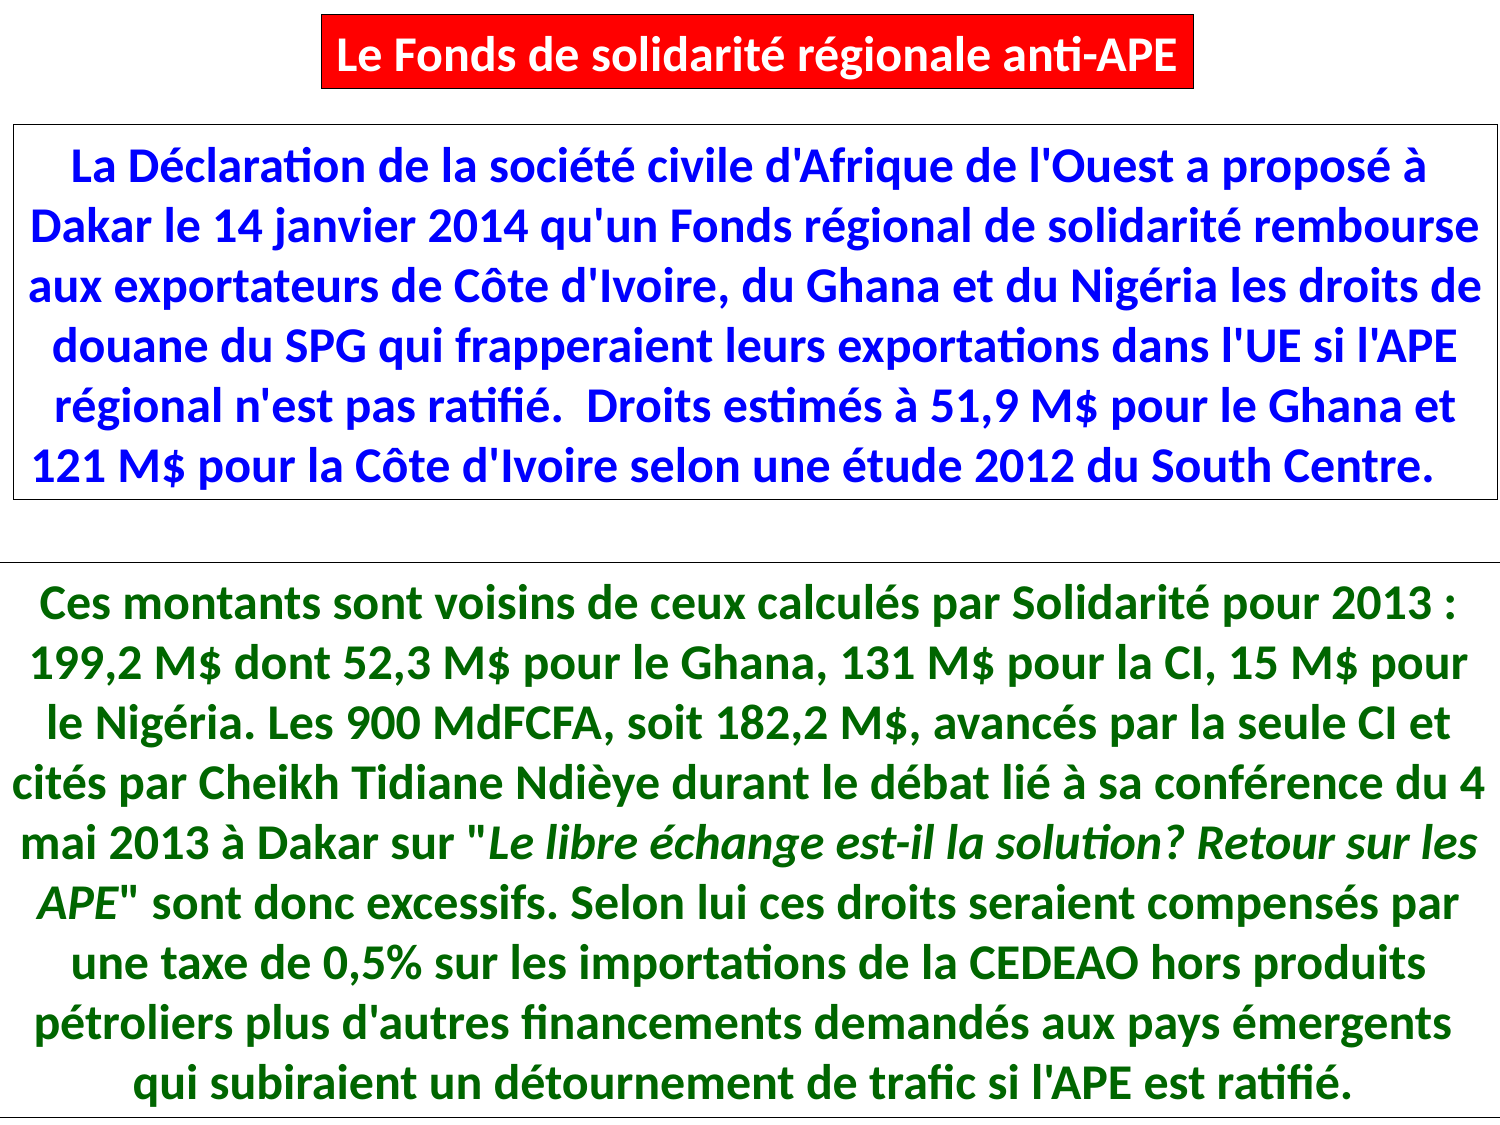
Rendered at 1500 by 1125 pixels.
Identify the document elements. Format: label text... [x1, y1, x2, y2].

text_box Le Fonds de solidarité régionale anti-APE [321, 14, 1194, 89]
text_box La Déclaration de la société civile d'Afrique de l'Ouest a proposé à Dakar le 14 janvier 2014 qu'un Fonds régional de solidarité rembourse aux exportateurs de Côte d'Ivoire, du Ghana et du Nigéria les droits de douane du SPG qui frapperaient leurs exportations dans l'UE si l'APE régional n'est pas ratifié. Droits estimés à 51,9 M$ pour le Ghana et 121 M$ pour la Côte d'Ivoire selon une étude 2012 du South Centre. [13, 124, 1498, 500]
text_box Ces montants sont voisins de ceux calculés par Solidarité pour 2013 : 199,2 M$ dont 52,3 M$ pour le Ghana, 131 M$ pour la CI, 15 M$ pour le Nigéria. Les 900 MdFCFA, soit 182,2 M$, avancés par la seule CI et cités par Cheikh Tidiane Ndièye durant le débat lié à sa conférence du 4 mai 2013 à Dakar sur "Le libre échange est-il la solution? Retour sur les APE" sont donc excessifs. Selon lui ces droits seraient compensés par une taxe de 0,5% sur les importations de la CEDEAO hors produits pétroliers plus d'autres financements demandés aux pays émergents qui subiraient un détournement de trafic si l'APE est ratifié. [0, 562, 1500, 1118]
